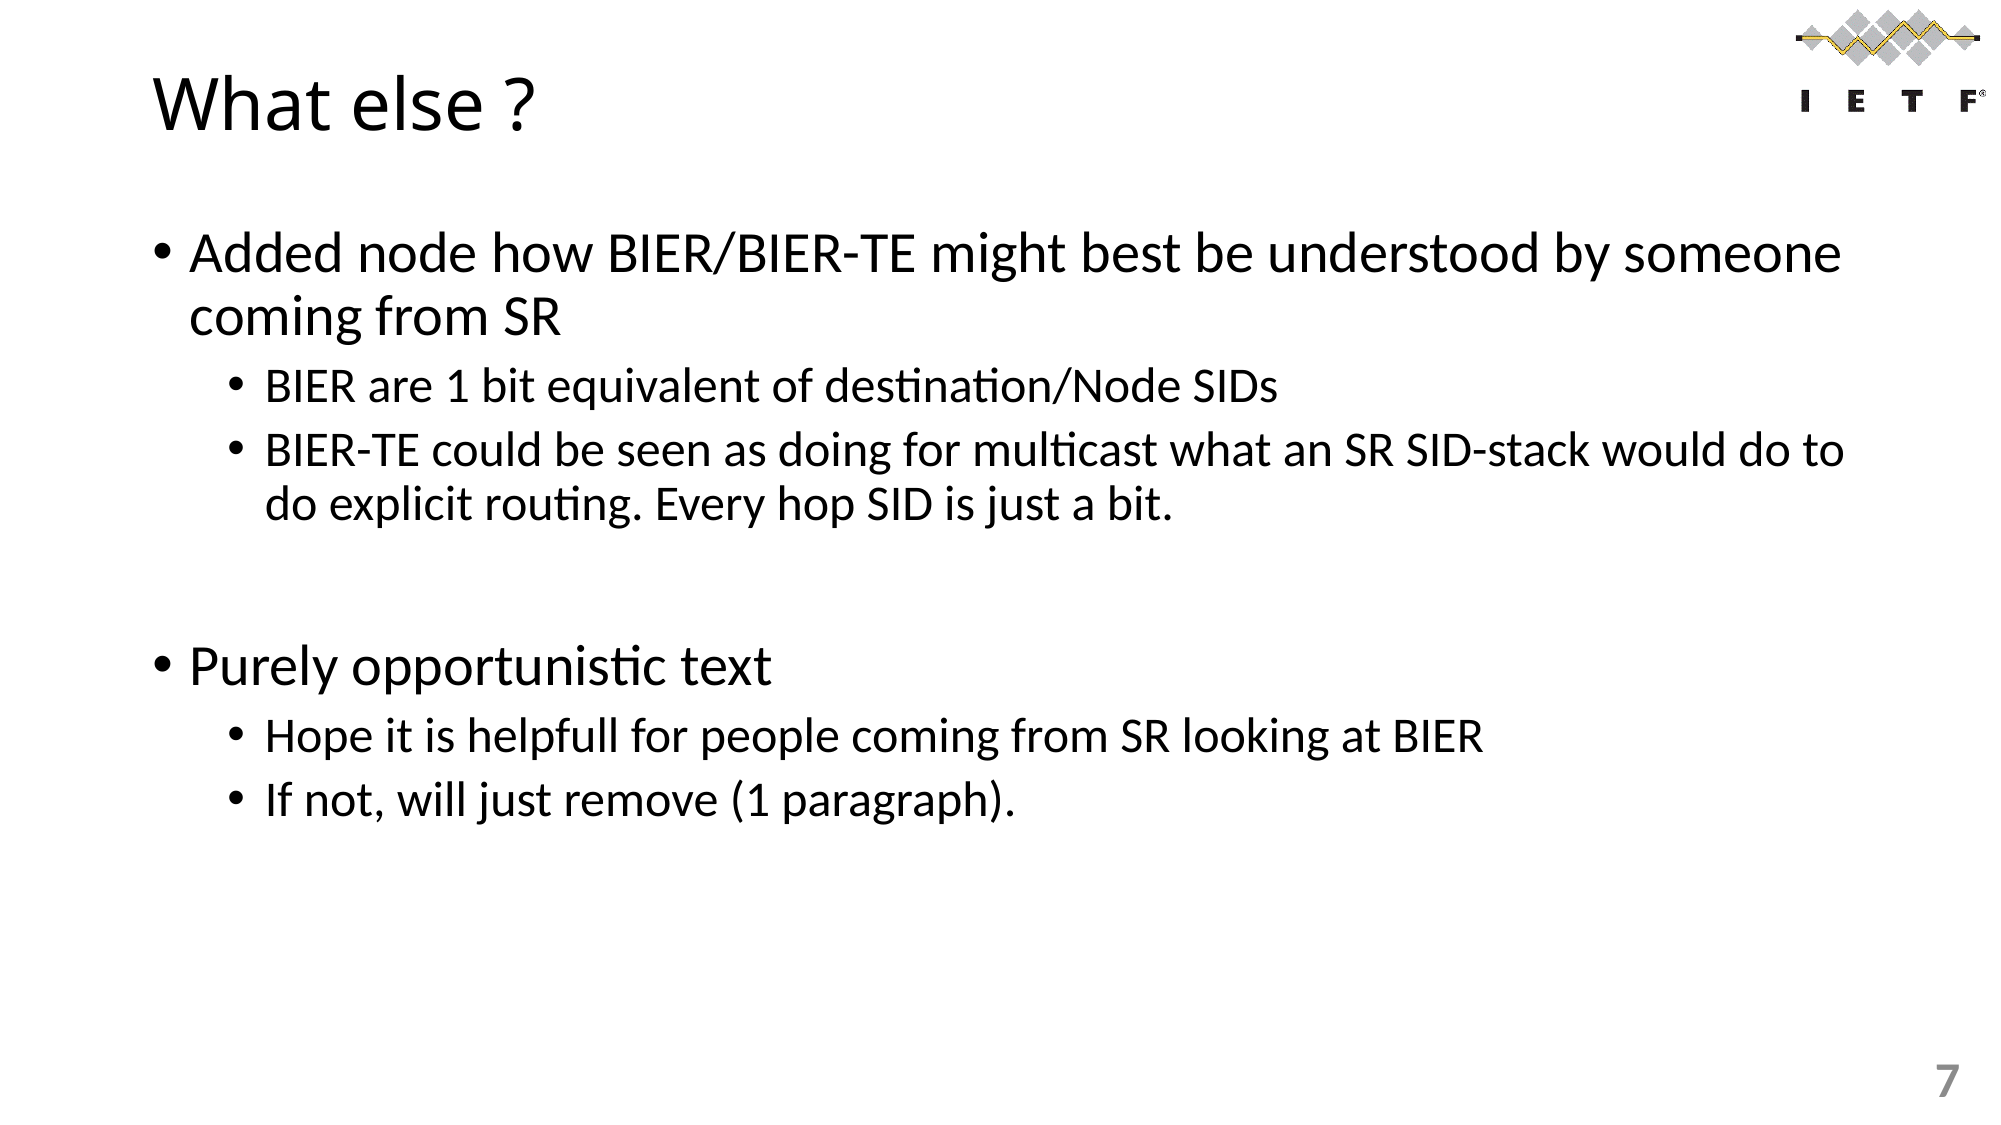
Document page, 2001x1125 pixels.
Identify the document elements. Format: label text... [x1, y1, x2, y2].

list Added node how BIER/BIER-TE might best be understood by someone coming from SR BIER are 1 bit equivalent of destination/Node SIDs BIER-TE could be seen as doing for multicast what an SR SID-stack would do to do explicit routing. Every hop SID is just a bit. Purely opportunistic text Hope it is helpfull for people coming from SR looking at BIER If not, will just remove (1 paragraph). [137, 215, 1863, 1014]
slide_number 7 [1876, 1047, 1975, 1108]
picture [1781, 1, 2000, 119]
title What else ? [137, 59, 1863, 154]
